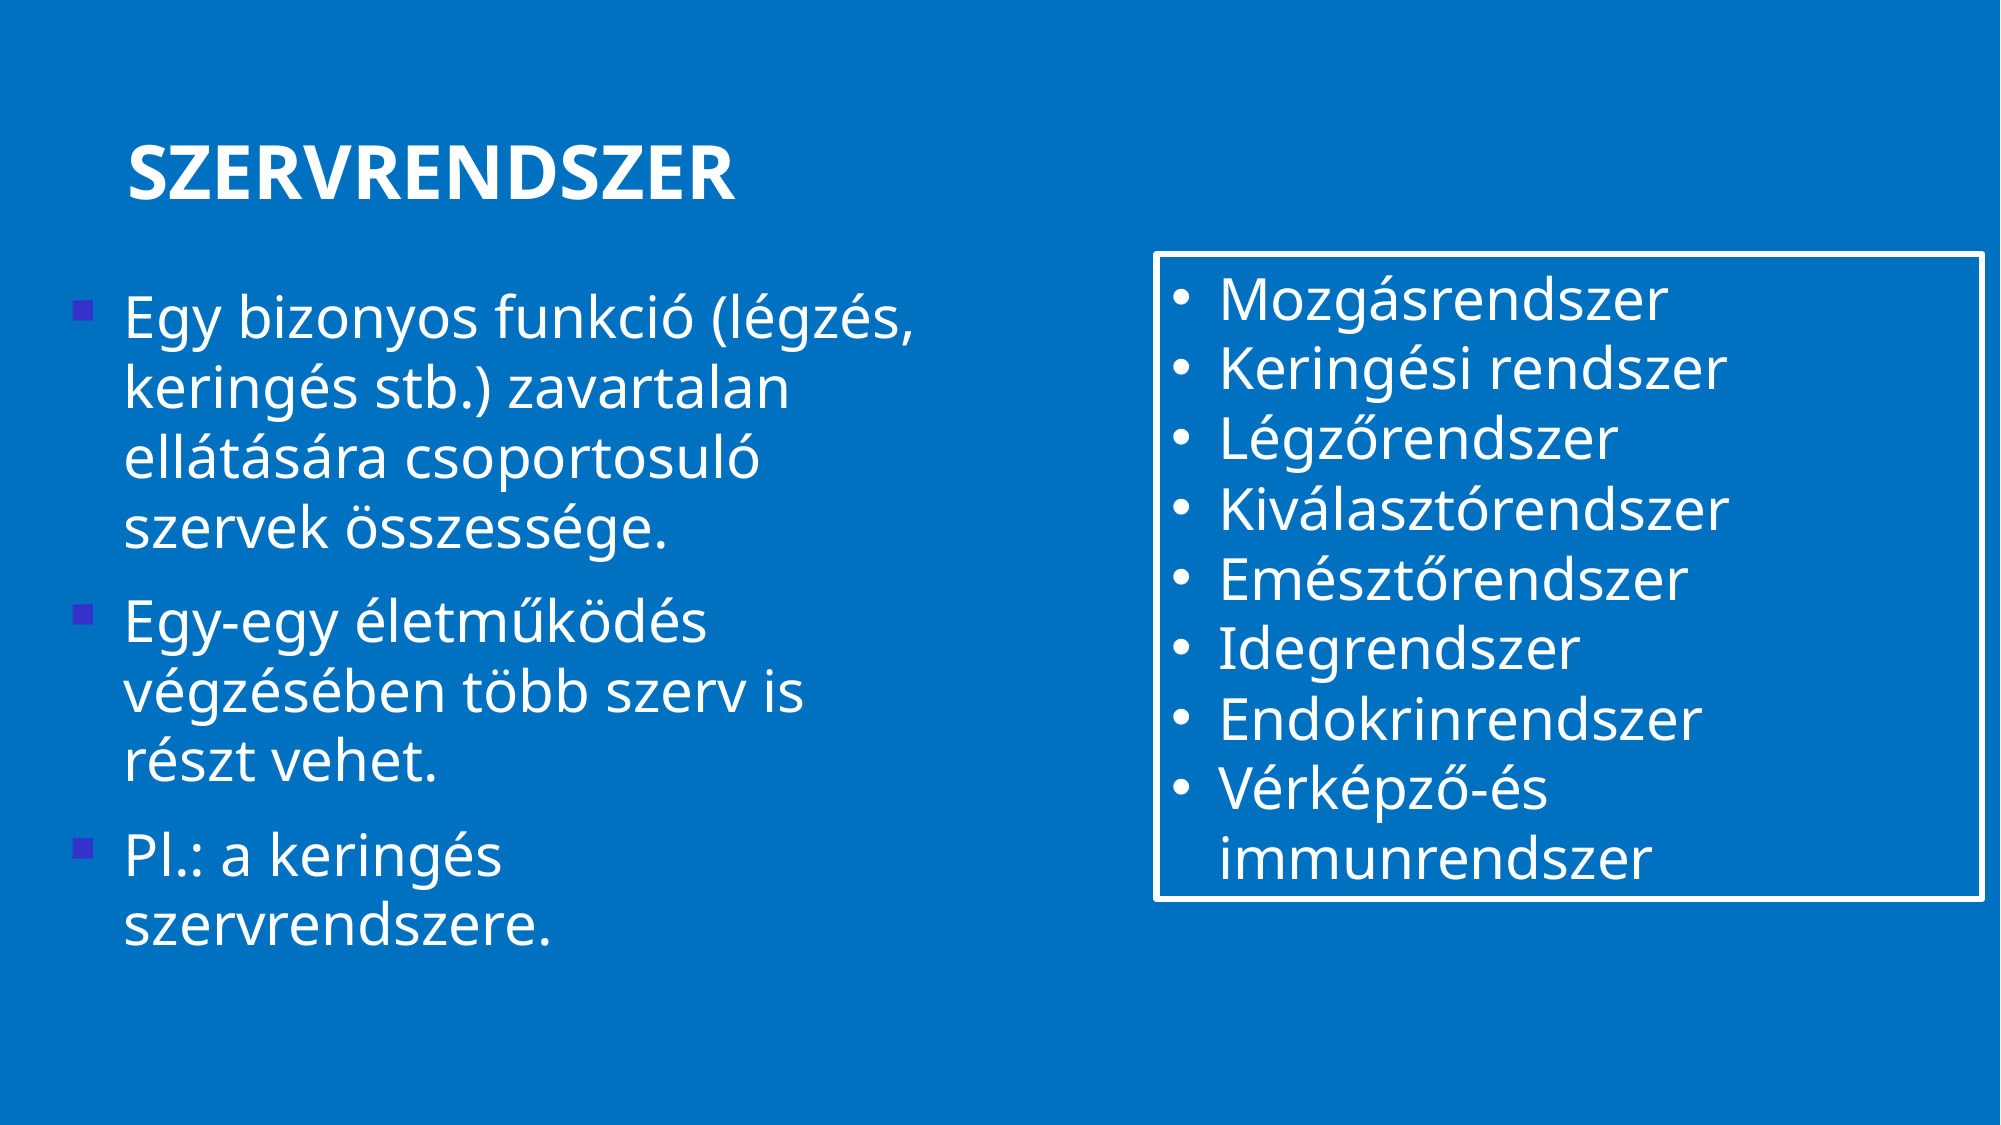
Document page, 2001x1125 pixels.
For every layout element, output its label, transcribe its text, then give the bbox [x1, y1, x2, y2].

title szervrendszer [112, 46, 1513, 294]
list Egy bizonyos funkció (légzés, keringés stb.) zavartalan ellátására csoportosuló szervek összessége. Egy-egy életműködés végzésében több szerv is részt vehet. Pl.: a keringés szervrendszere. [55, 272, 932, 979]
text_box Mozgásrendszer Keringési rendszer Légzőrendszer Kiválasztórendszer Emésztőrendszer Idegrendszer Endokrinrendszer Vérképző-és immunrendszer [1156, 254, 1983, 899]
